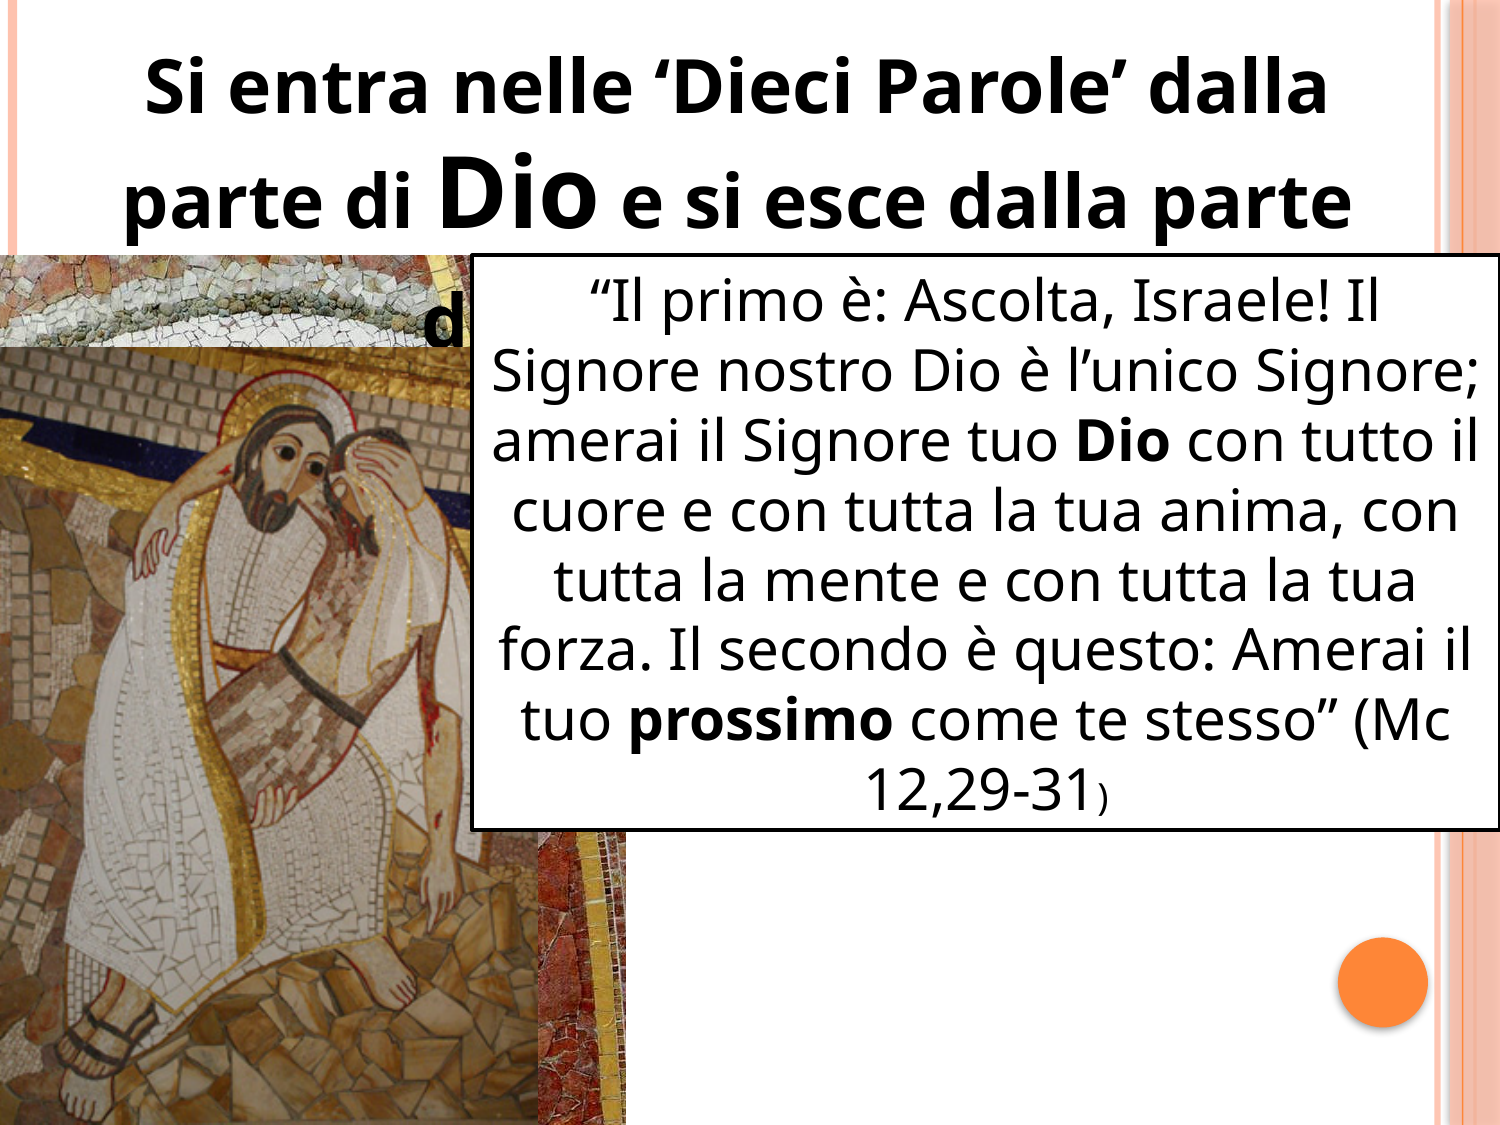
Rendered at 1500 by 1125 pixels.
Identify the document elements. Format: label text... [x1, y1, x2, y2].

text_box Si entra nelle ‘Dieci Parole’ dalla parte di Dio e si esce dalla parte del prossimo. [53, 30, 1424, 253]
text_box “Il primo è: Ascolta, Israele! Il Signore nostro Dio è l’unico Signore; amerai il Signore tuo Dio con tutto il cuore e con tutta la tua anima, con tutta la mente e con tutta la tua forza. Il secondo è questo: Amerai il tuo prossimo come te stesso” (Mc 12,29-31) [626, 253, 1500, 832]
picture [0, 254, 627, 1125]
